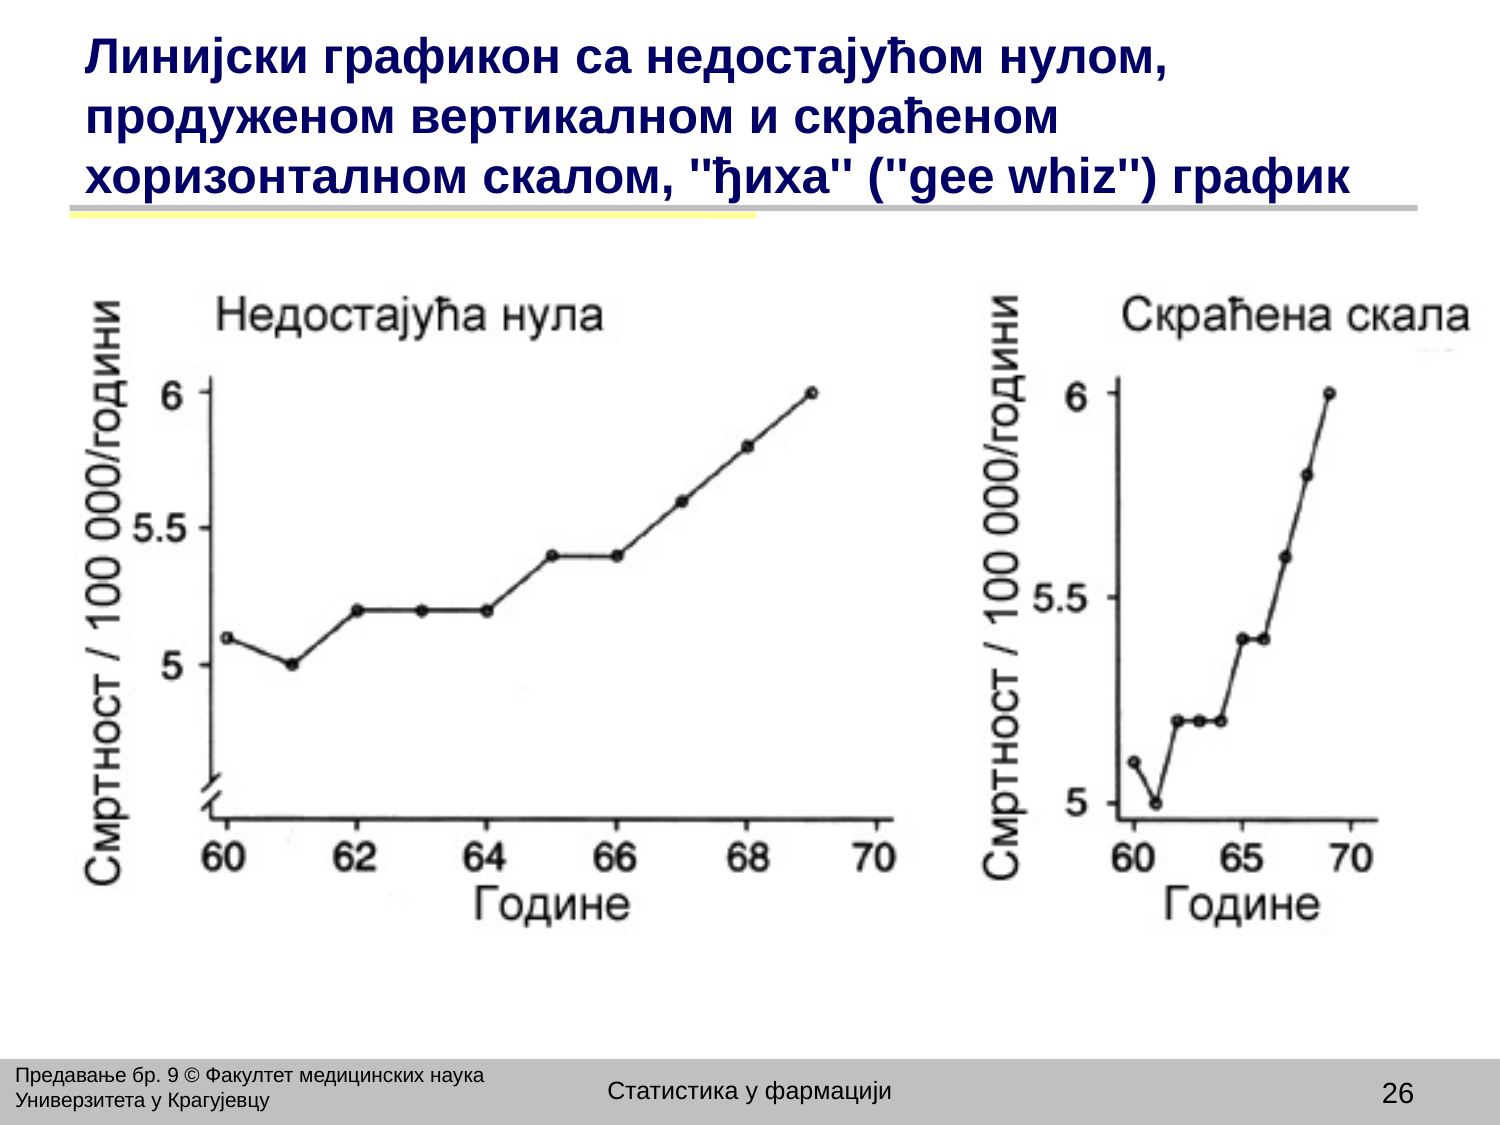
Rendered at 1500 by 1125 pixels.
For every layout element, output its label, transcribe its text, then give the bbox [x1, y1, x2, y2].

slide_number 26 [1079, 1066, 1430, 1125]
footer Статистика у фармацији [512, 1066, 988, 1125]
title Линијски графикон са недостајућом нулом, продуженом вертикалном и скраћеном хоризонталном скалом, ''ђиха'' (''gee whiz'') график [69, 19, 1426, 208]
slide_number Предавање бр. 9 © Факултет медицинских наука Универзитета у Крагујевцу [0, 1053, 609, 1108]
picture [73, 281, 1482, 939]
